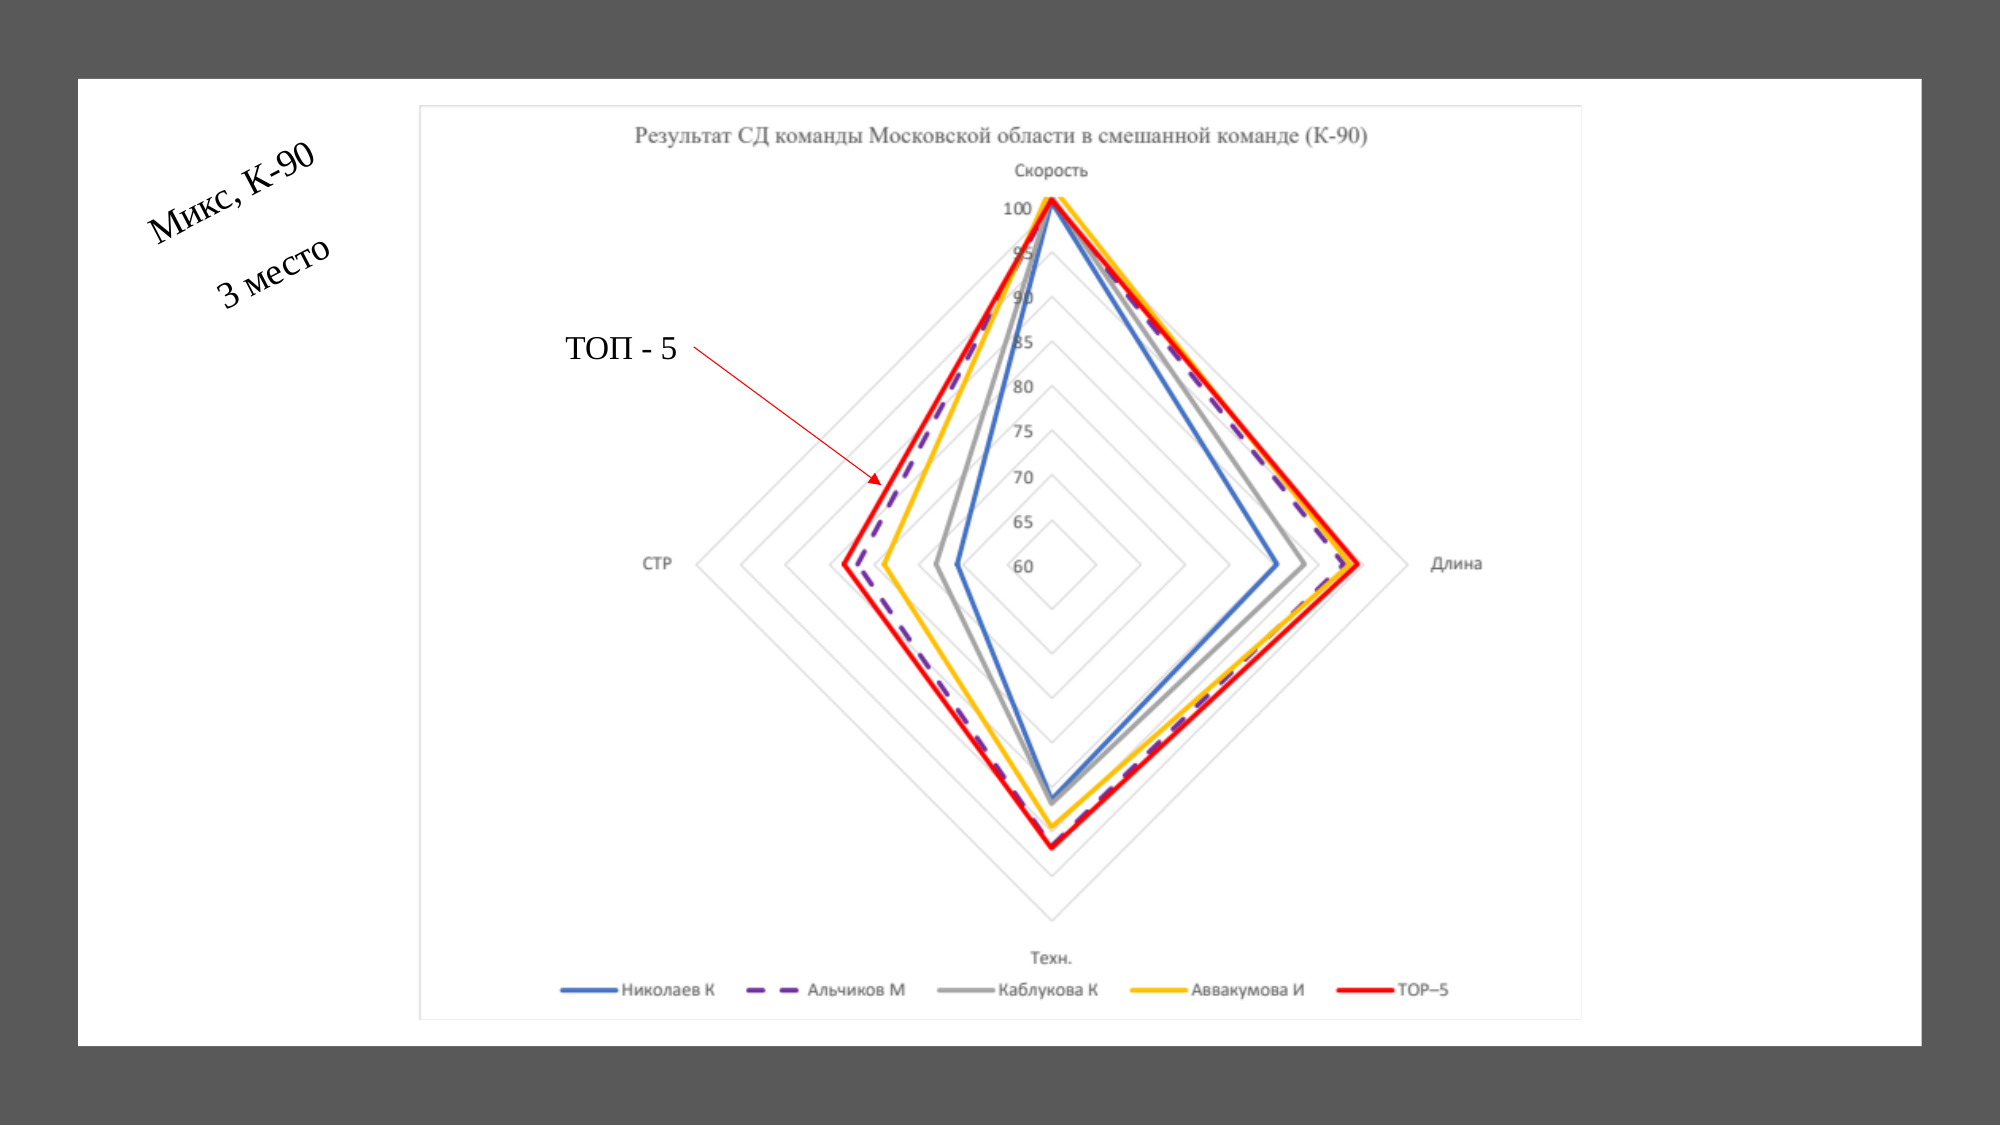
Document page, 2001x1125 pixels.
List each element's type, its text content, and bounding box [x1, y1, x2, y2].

text_box [0, 0, 2000, 1125]
text_box Микс, К-90 3 место [123, 114, 380, 345]
text_box [77, 78, 1923, 1047]
picture [418, 105, 1582, 1020]
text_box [693, 346, 882, 486]
